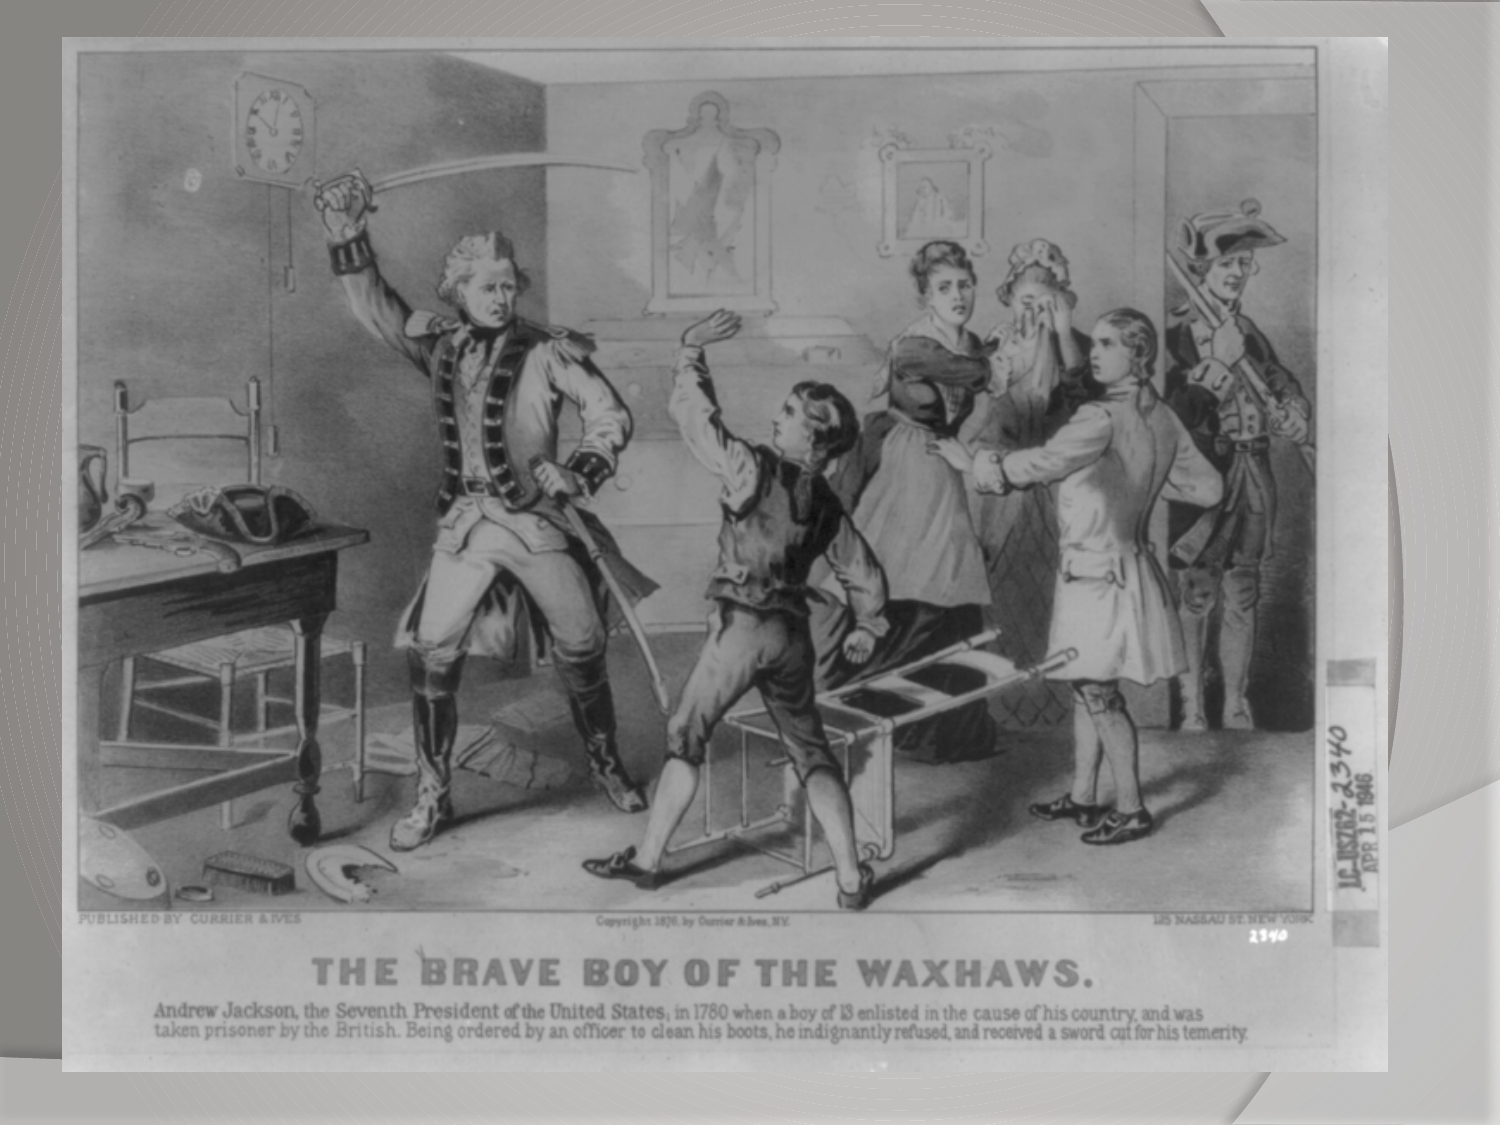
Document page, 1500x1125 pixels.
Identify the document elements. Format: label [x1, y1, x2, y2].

list [62, 37, 1388, 1072]
